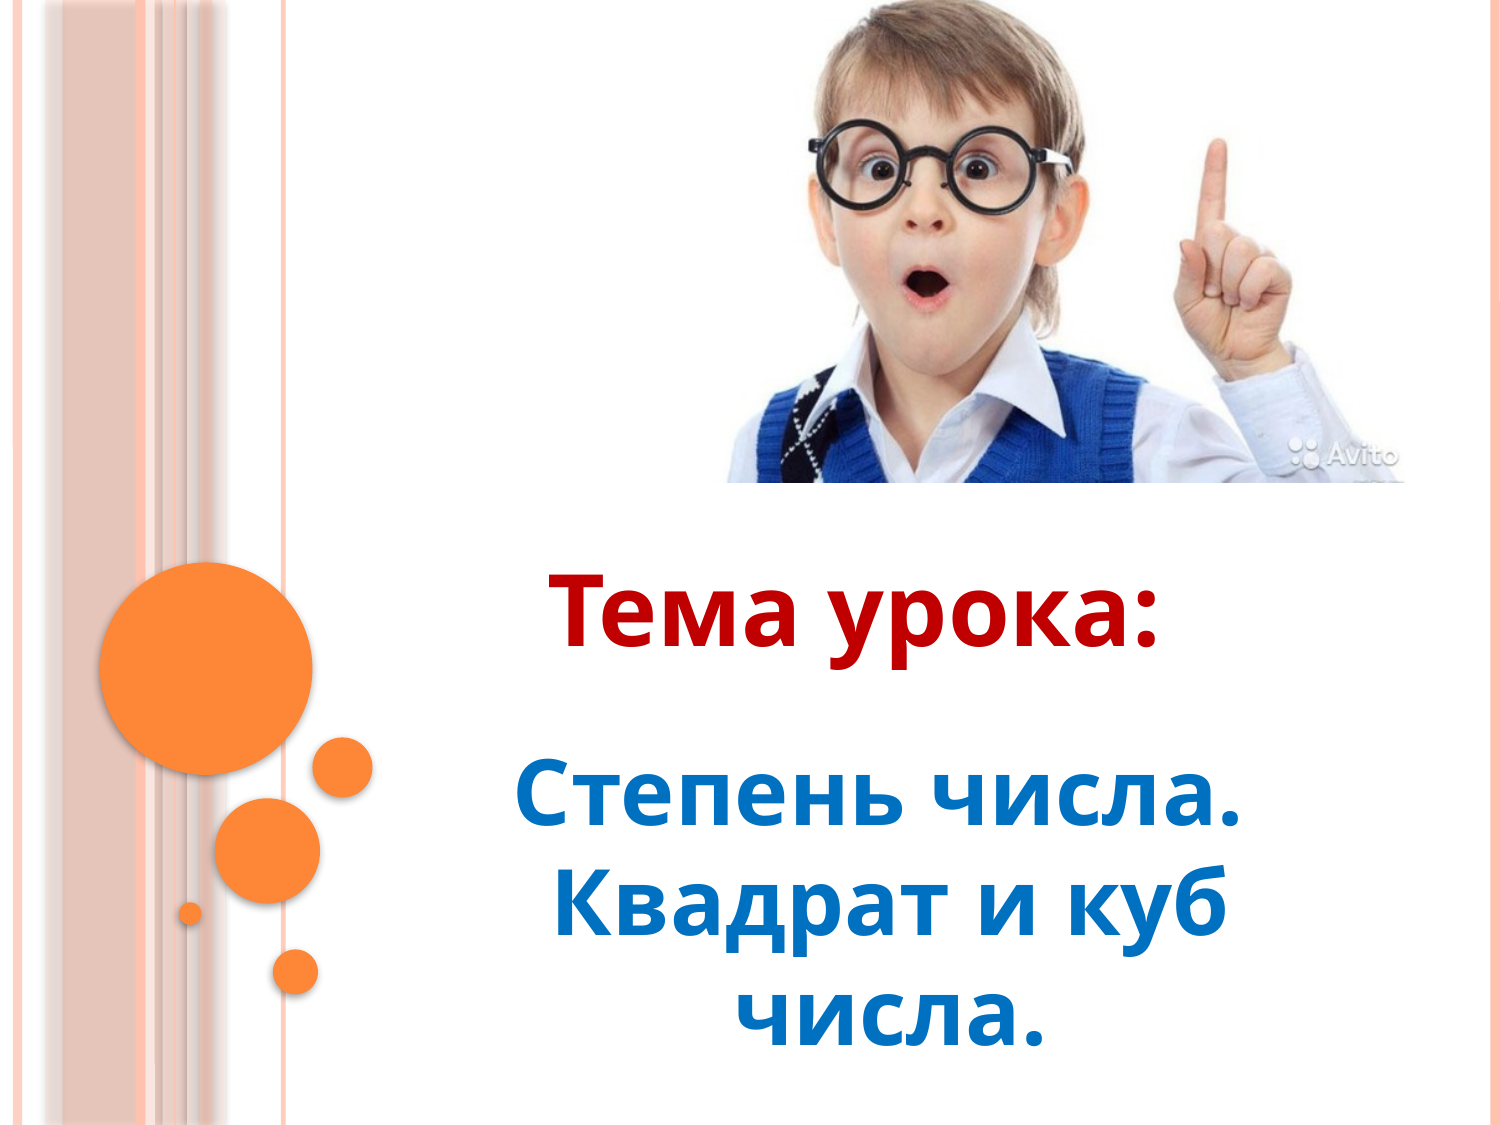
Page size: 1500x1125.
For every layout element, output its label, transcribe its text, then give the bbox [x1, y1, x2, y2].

text_box Степень числа. Квадрат и куб числа. [375, 726, 1407, 1072]
picture [667, 0, 1411, 484]
text_box Тема урока: [351, 539, 1383, 674]
